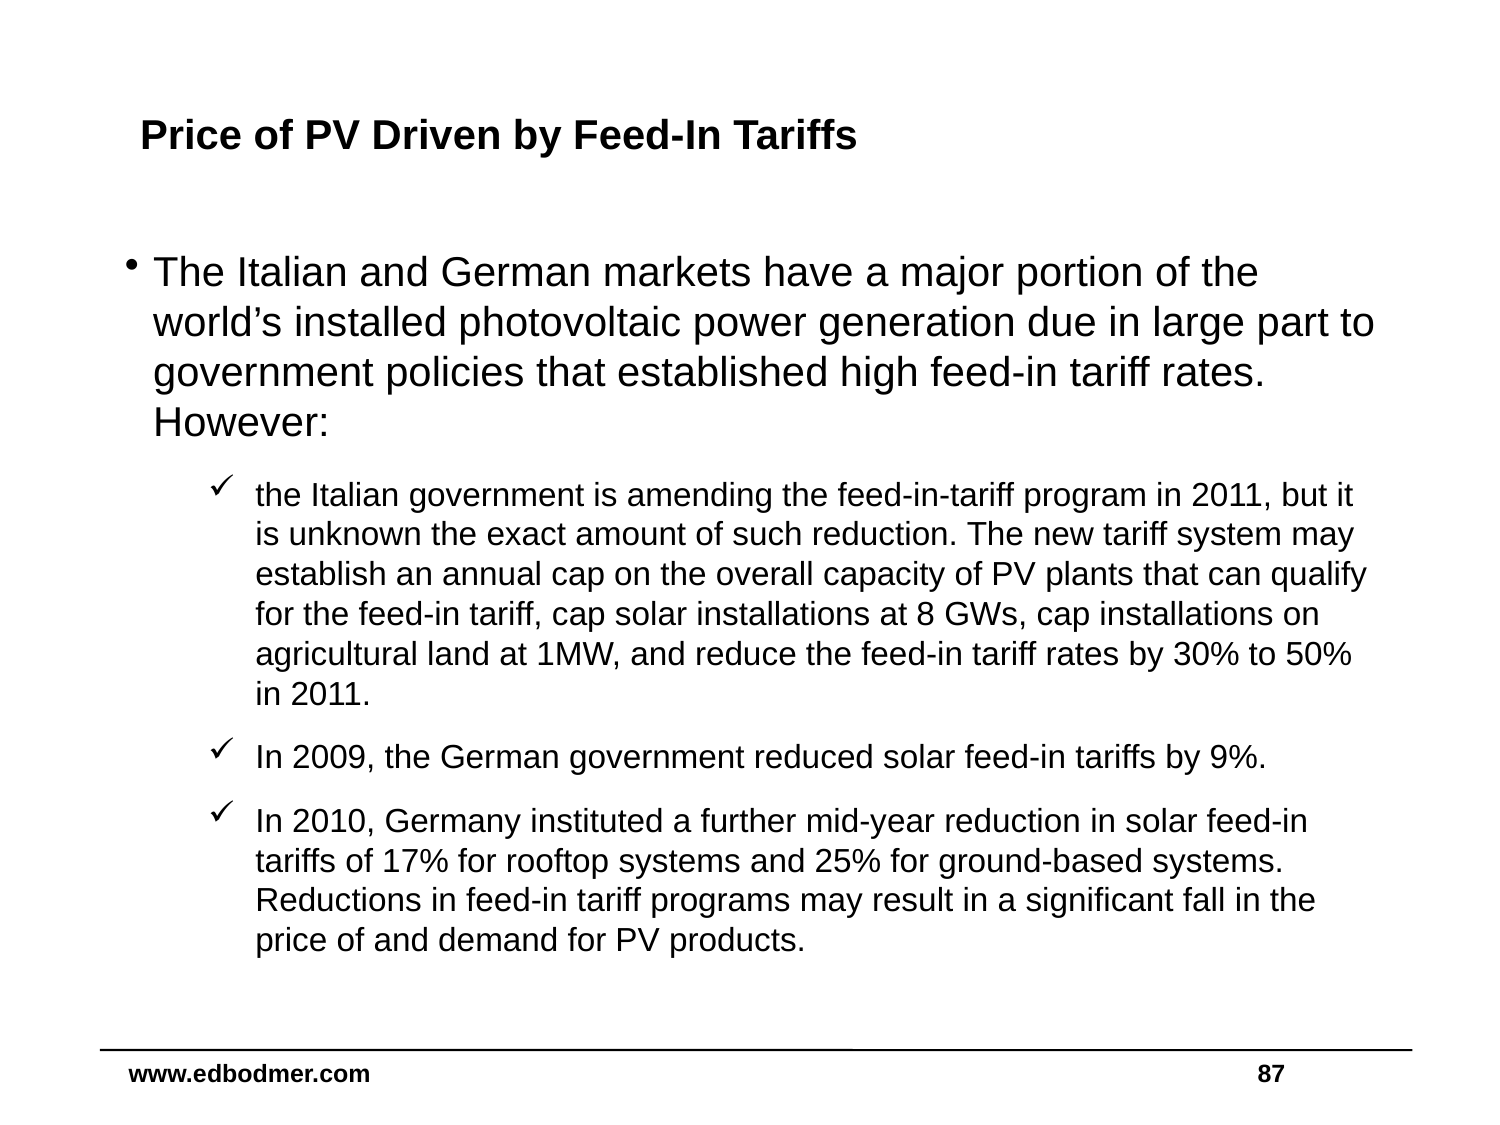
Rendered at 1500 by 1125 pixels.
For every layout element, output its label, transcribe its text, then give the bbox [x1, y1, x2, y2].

title Price of PV Driven by Feed-In Tariffs [124, 99, 1288, 226]
list The Italian and German markets have a major portion of the world’s installed photovoltaic power generation due in large part to government policies that established high feed-in tariff rates. However: the Italian government is amending the feed-in-tariff program in 2011, but it is unknown the exact amount of such reduction. The new tariff system may establish an annual cap on the overall capacity of PV plants that can qualify for the feed-in tariff, cap solar installations at 8 GWs, cap installations on agricultural land at 1MW, and reduce the feed-in tariff rates by 30% to 50% in 2011. In 2009, the German government reduced solar feed-in tariffs by 9%. In 2010, Germany instituted a further mid-year reduction in solar feed-in tariffs of 17% for rooftop systems and 25% for ground-based systems. Reductions in feed-in tariff programs may result in a significant fall in the price of and demand for PV products. [99, 237, 1401, 1026]
